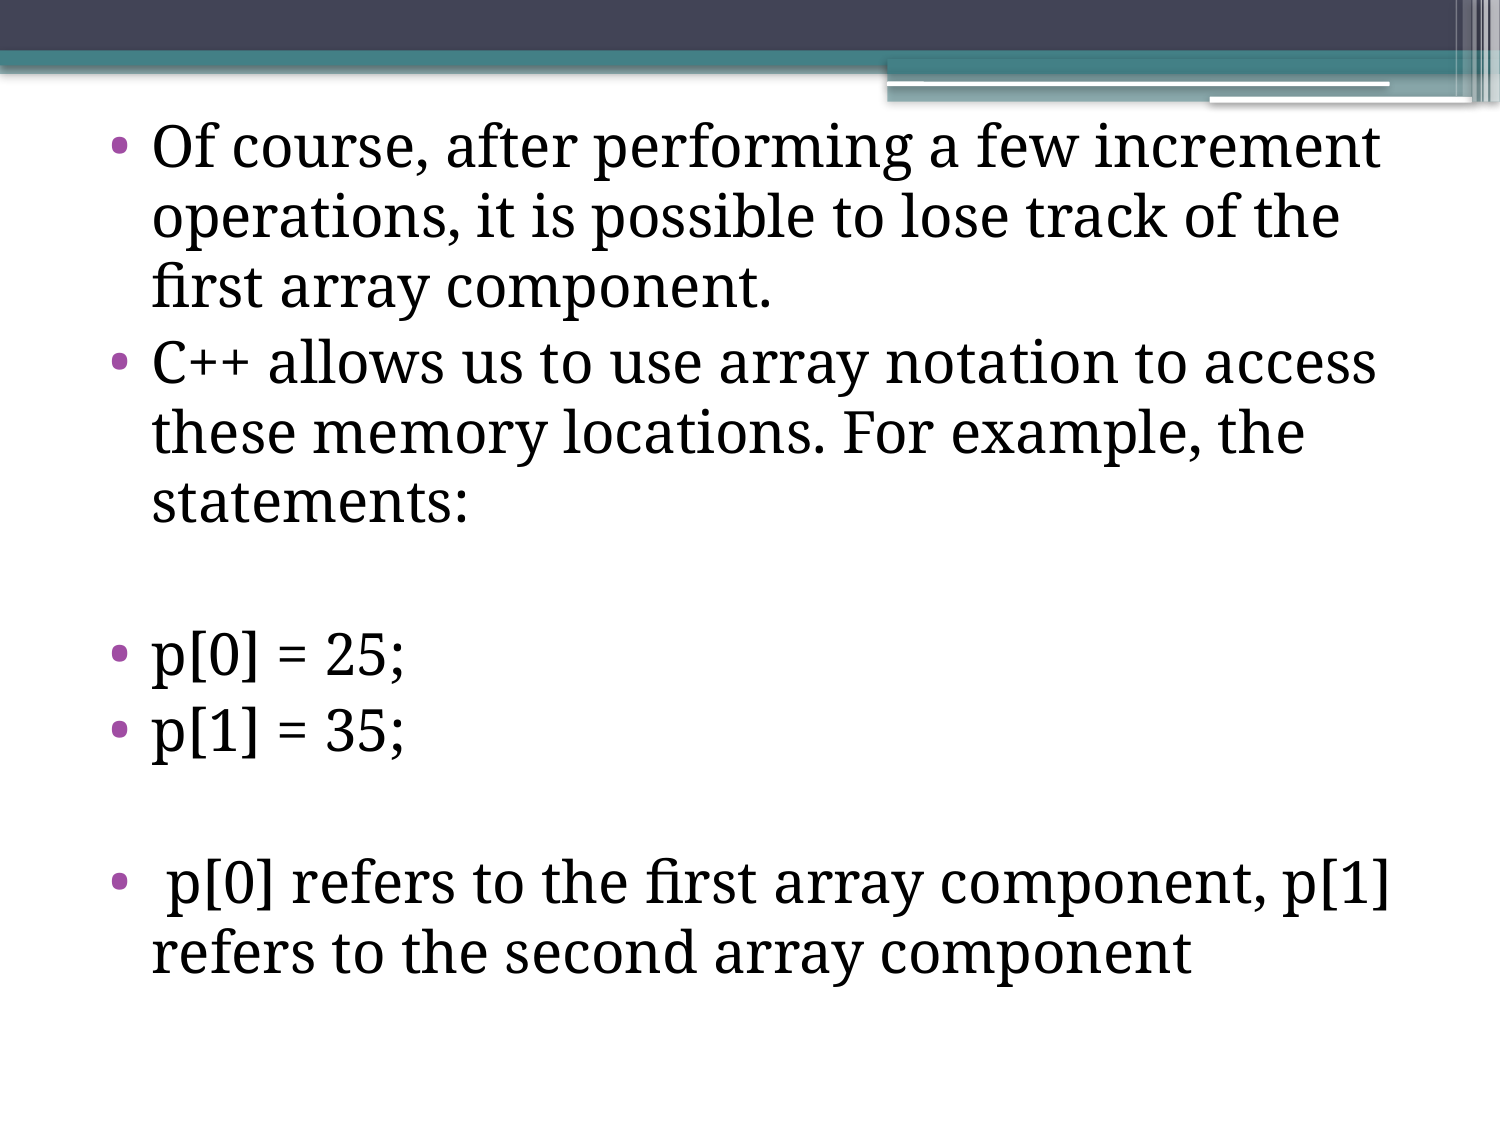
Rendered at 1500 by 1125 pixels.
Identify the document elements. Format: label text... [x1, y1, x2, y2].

list Of course, after performing a few increment operations, it is possible to lose track of the first array component. C++ allows us to use array notation to access these memory locations. For example, the statements: p[0] = 25; p[1] = 35; p[0] refers to the first array component, p[1] refers to the second array component [76, 101, 1425, 1079]
